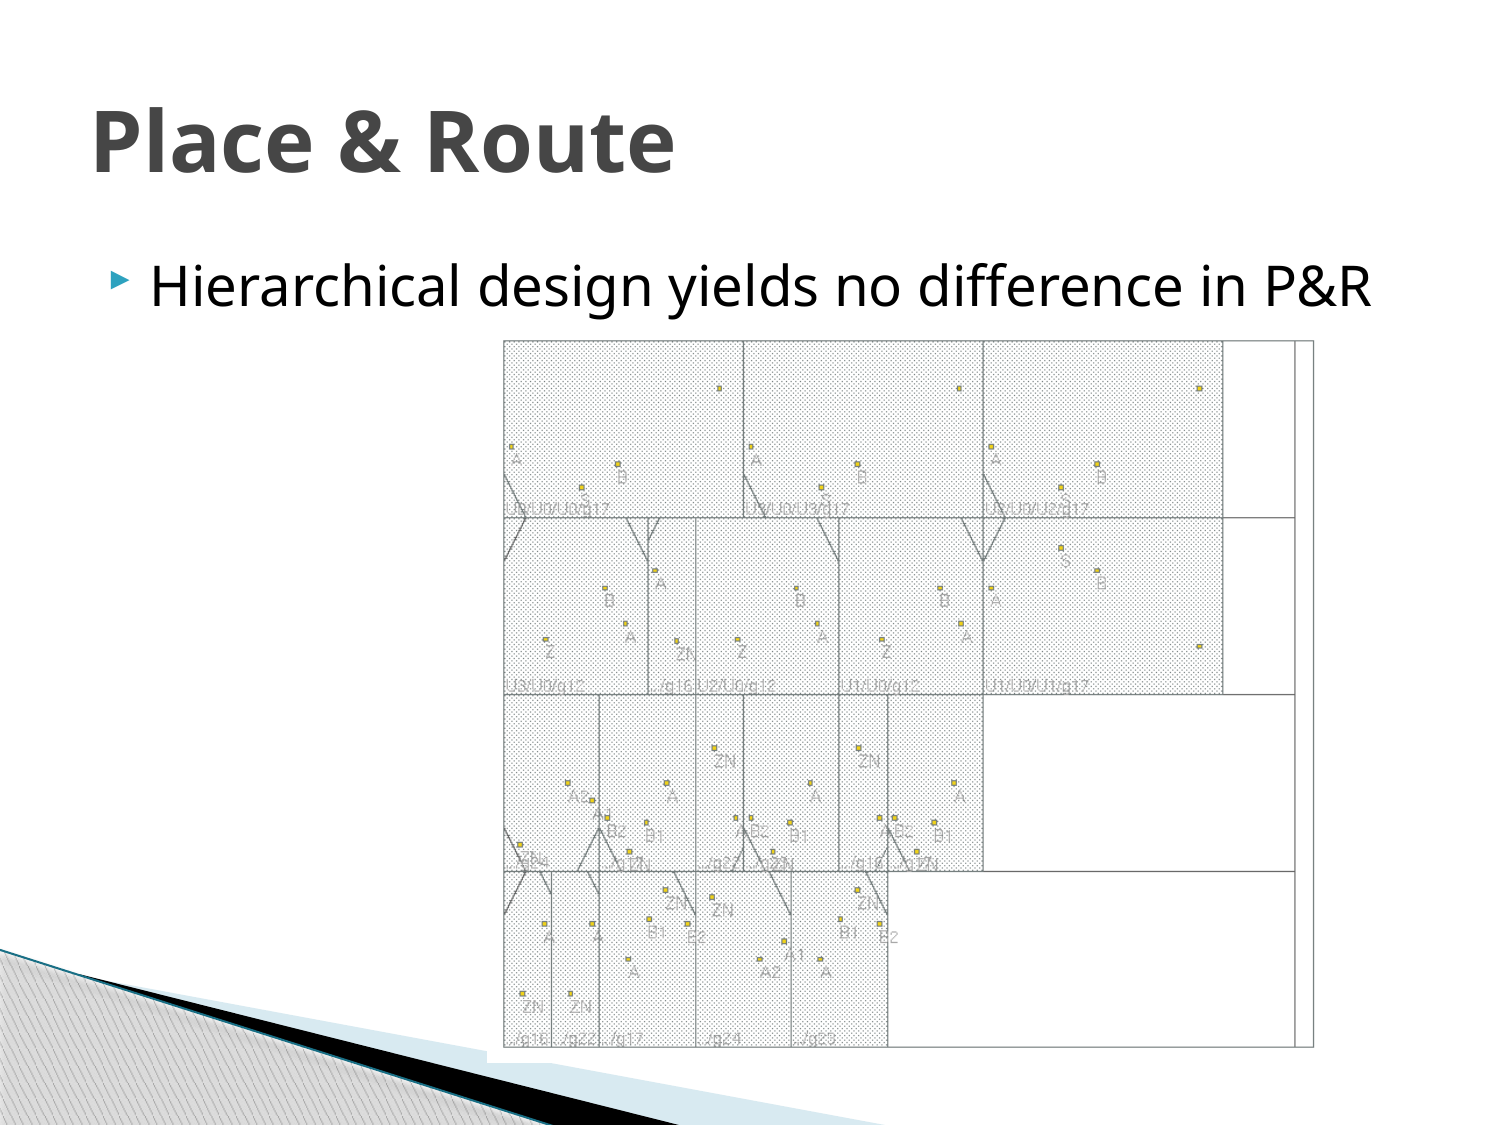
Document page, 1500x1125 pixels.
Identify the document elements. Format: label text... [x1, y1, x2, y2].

picture [487, 324, 1327, 1064]
title Place & Route [75, 45, 1425, 233]
list Hierarchical design yields no difference in P&R [75, 243, 1425, 986]
